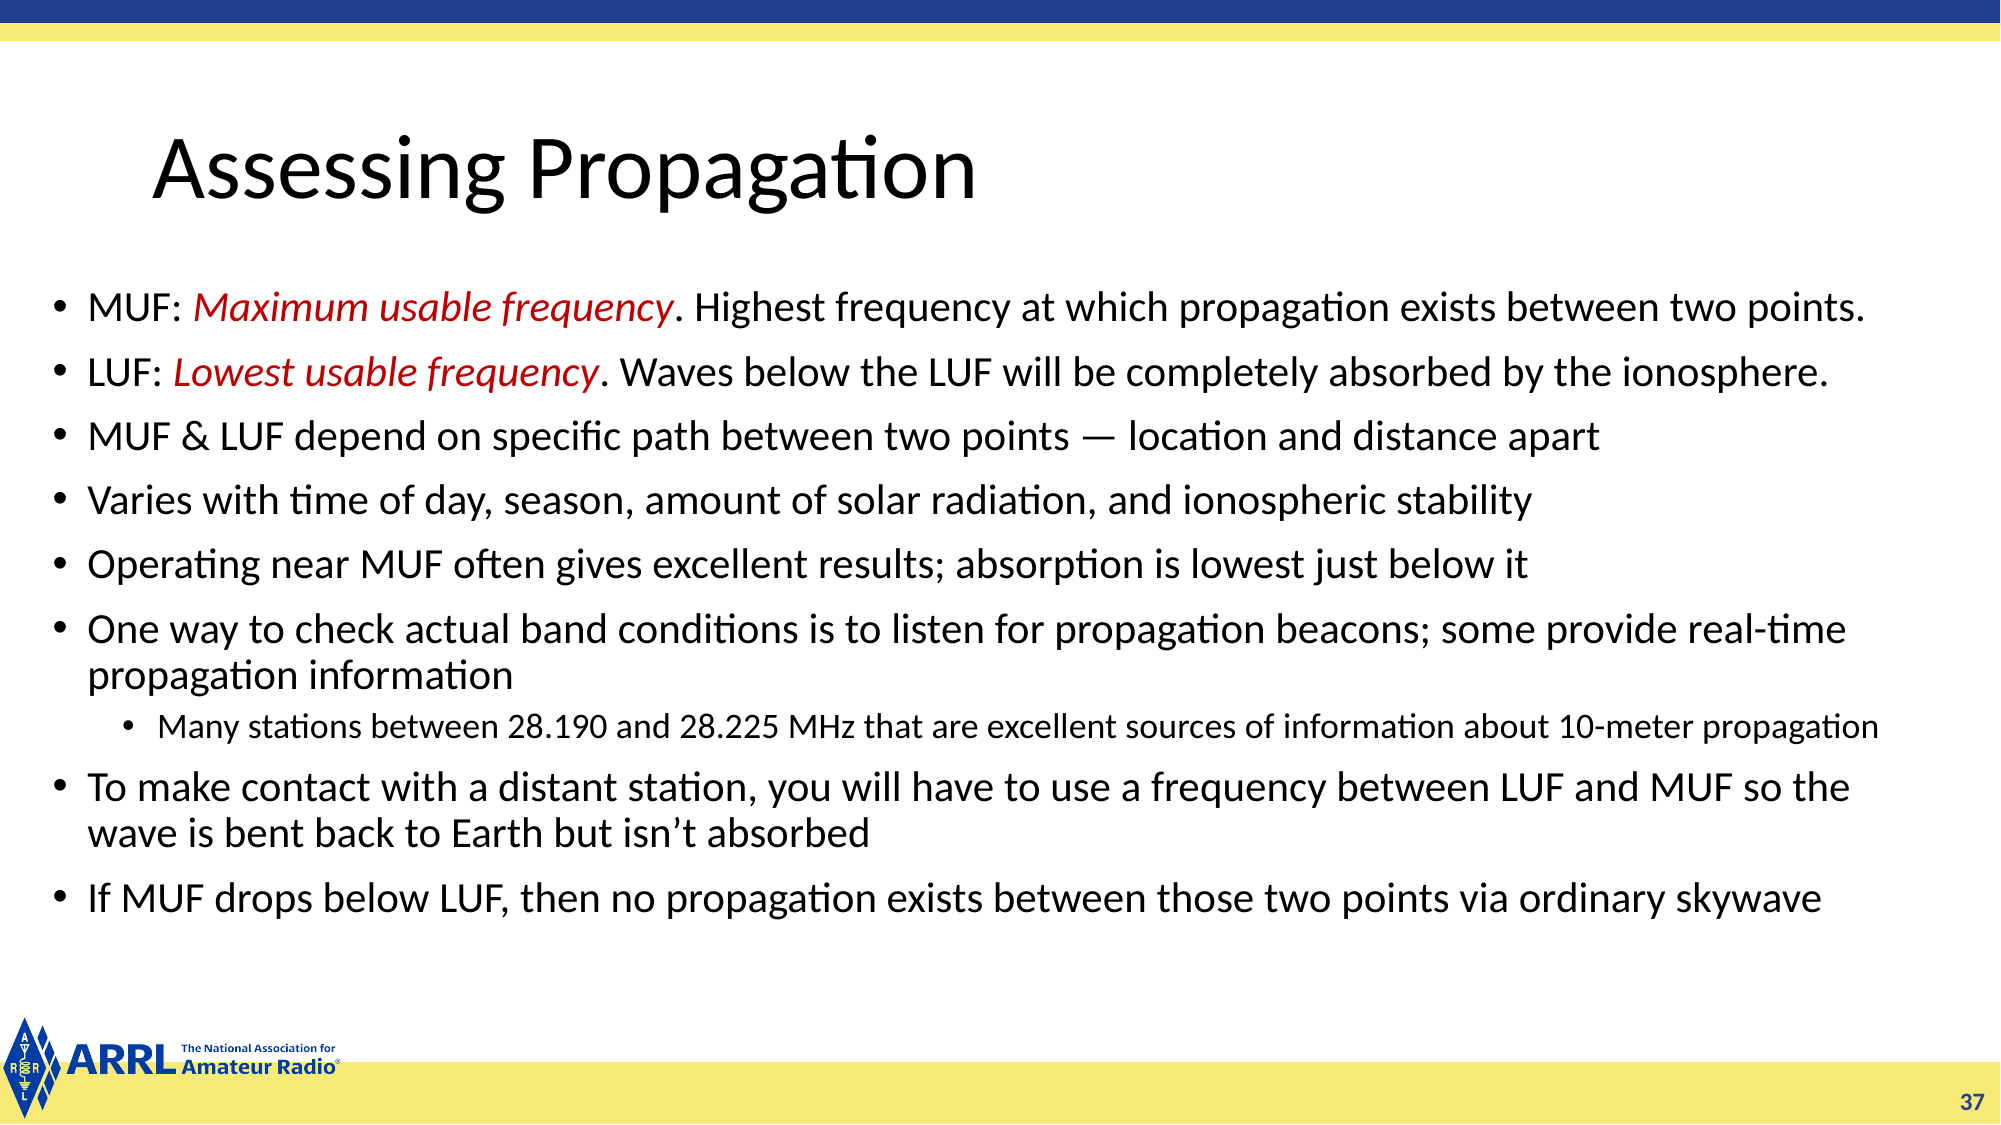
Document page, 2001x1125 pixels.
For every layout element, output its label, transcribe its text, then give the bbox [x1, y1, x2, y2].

title Assessing Propagation [137, 59, 1863, 277]
list MUF: Maximum usable frequency. Highest frequency at which propagation exists between two points. LUF: Lowest usable frequency. Waves below the LUF will be completely absorbed by the ionosphere. MUF & LUF depend on specific path between two points — location and distance apart Varies with time of day, season, amount of solar radiation, and ionospheric stability Operating near MUF often gives excellent results; absorption is lowest just below it One way to check actual band conditions is to listen for propagation beacons; some provide real-time propagation information Many stations between 28.190 and 28.225 MHz that are excellent sources of information about 10-meter propagation To make contact with a distant station, you will have to use a frequency between LUF and MUF so the wave is bent back to Earth but isn’t absorbed If MUF drops below LUF, then no propagation exists between those two points via ordinary skywave [37, 277, 1904, 1049]
picture [1, 1015, 342, 1121]
